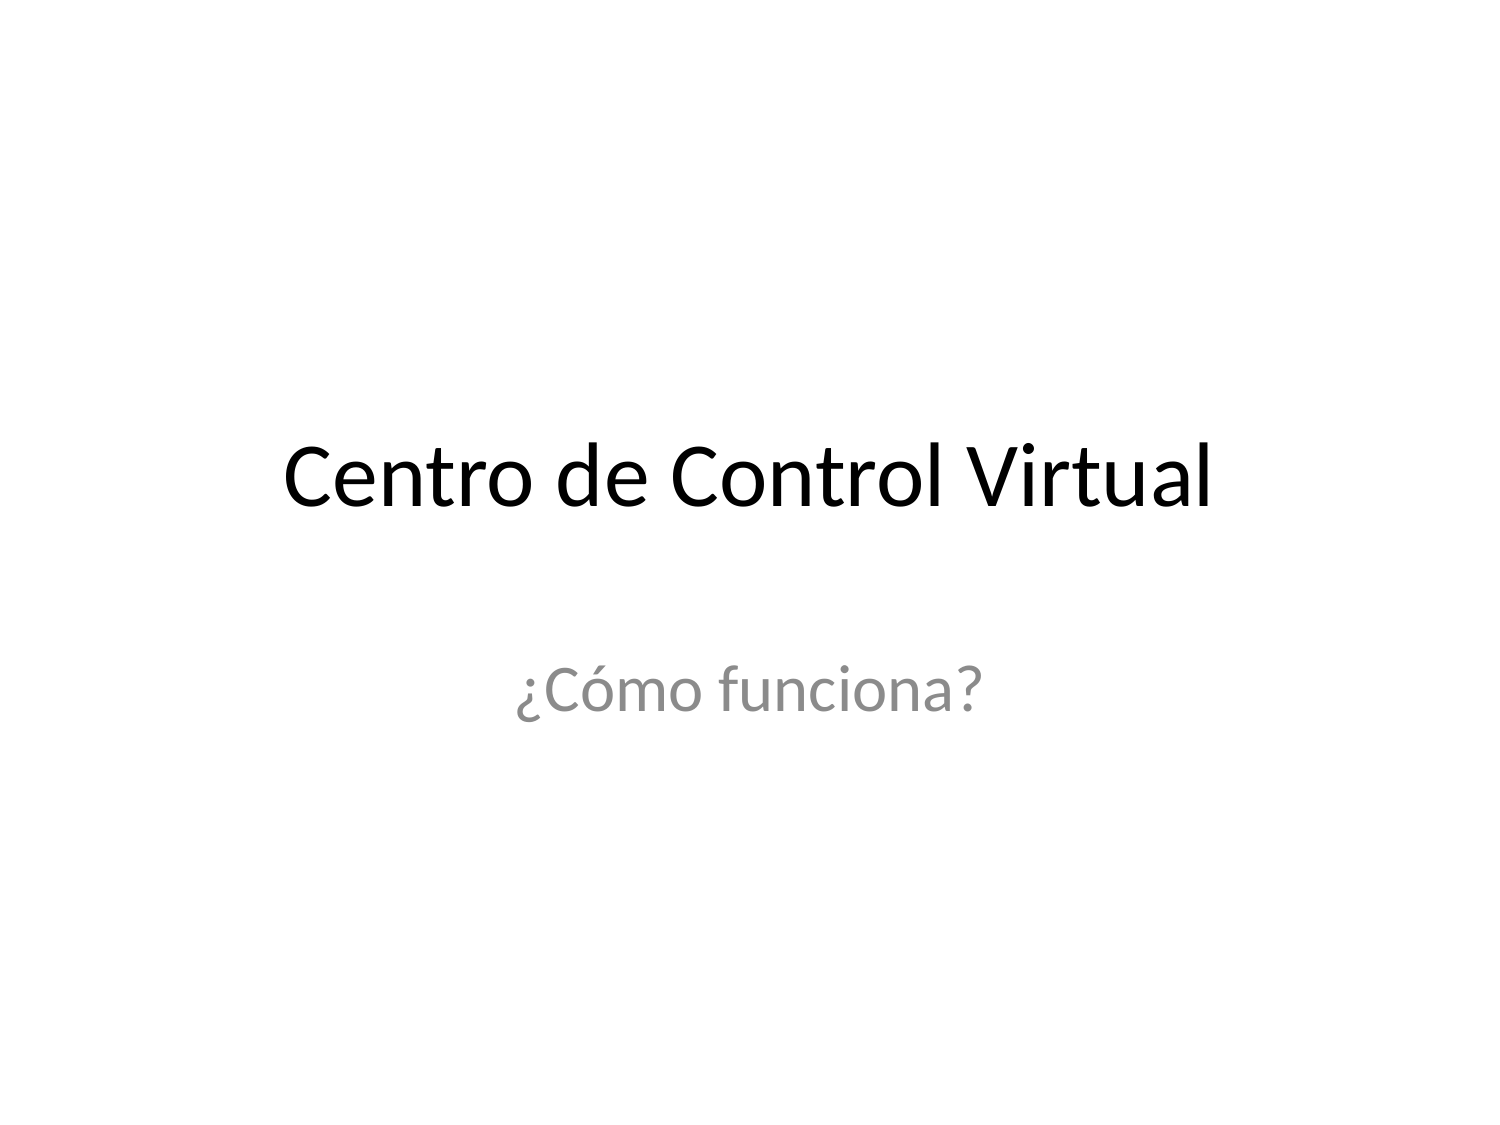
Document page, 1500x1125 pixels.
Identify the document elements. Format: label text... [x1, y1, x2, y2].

title Centro de Control Virtual [112, 349, 1388, 591]
subtitle ¿Cómo funciona? [225, 637, 1275, 925]
